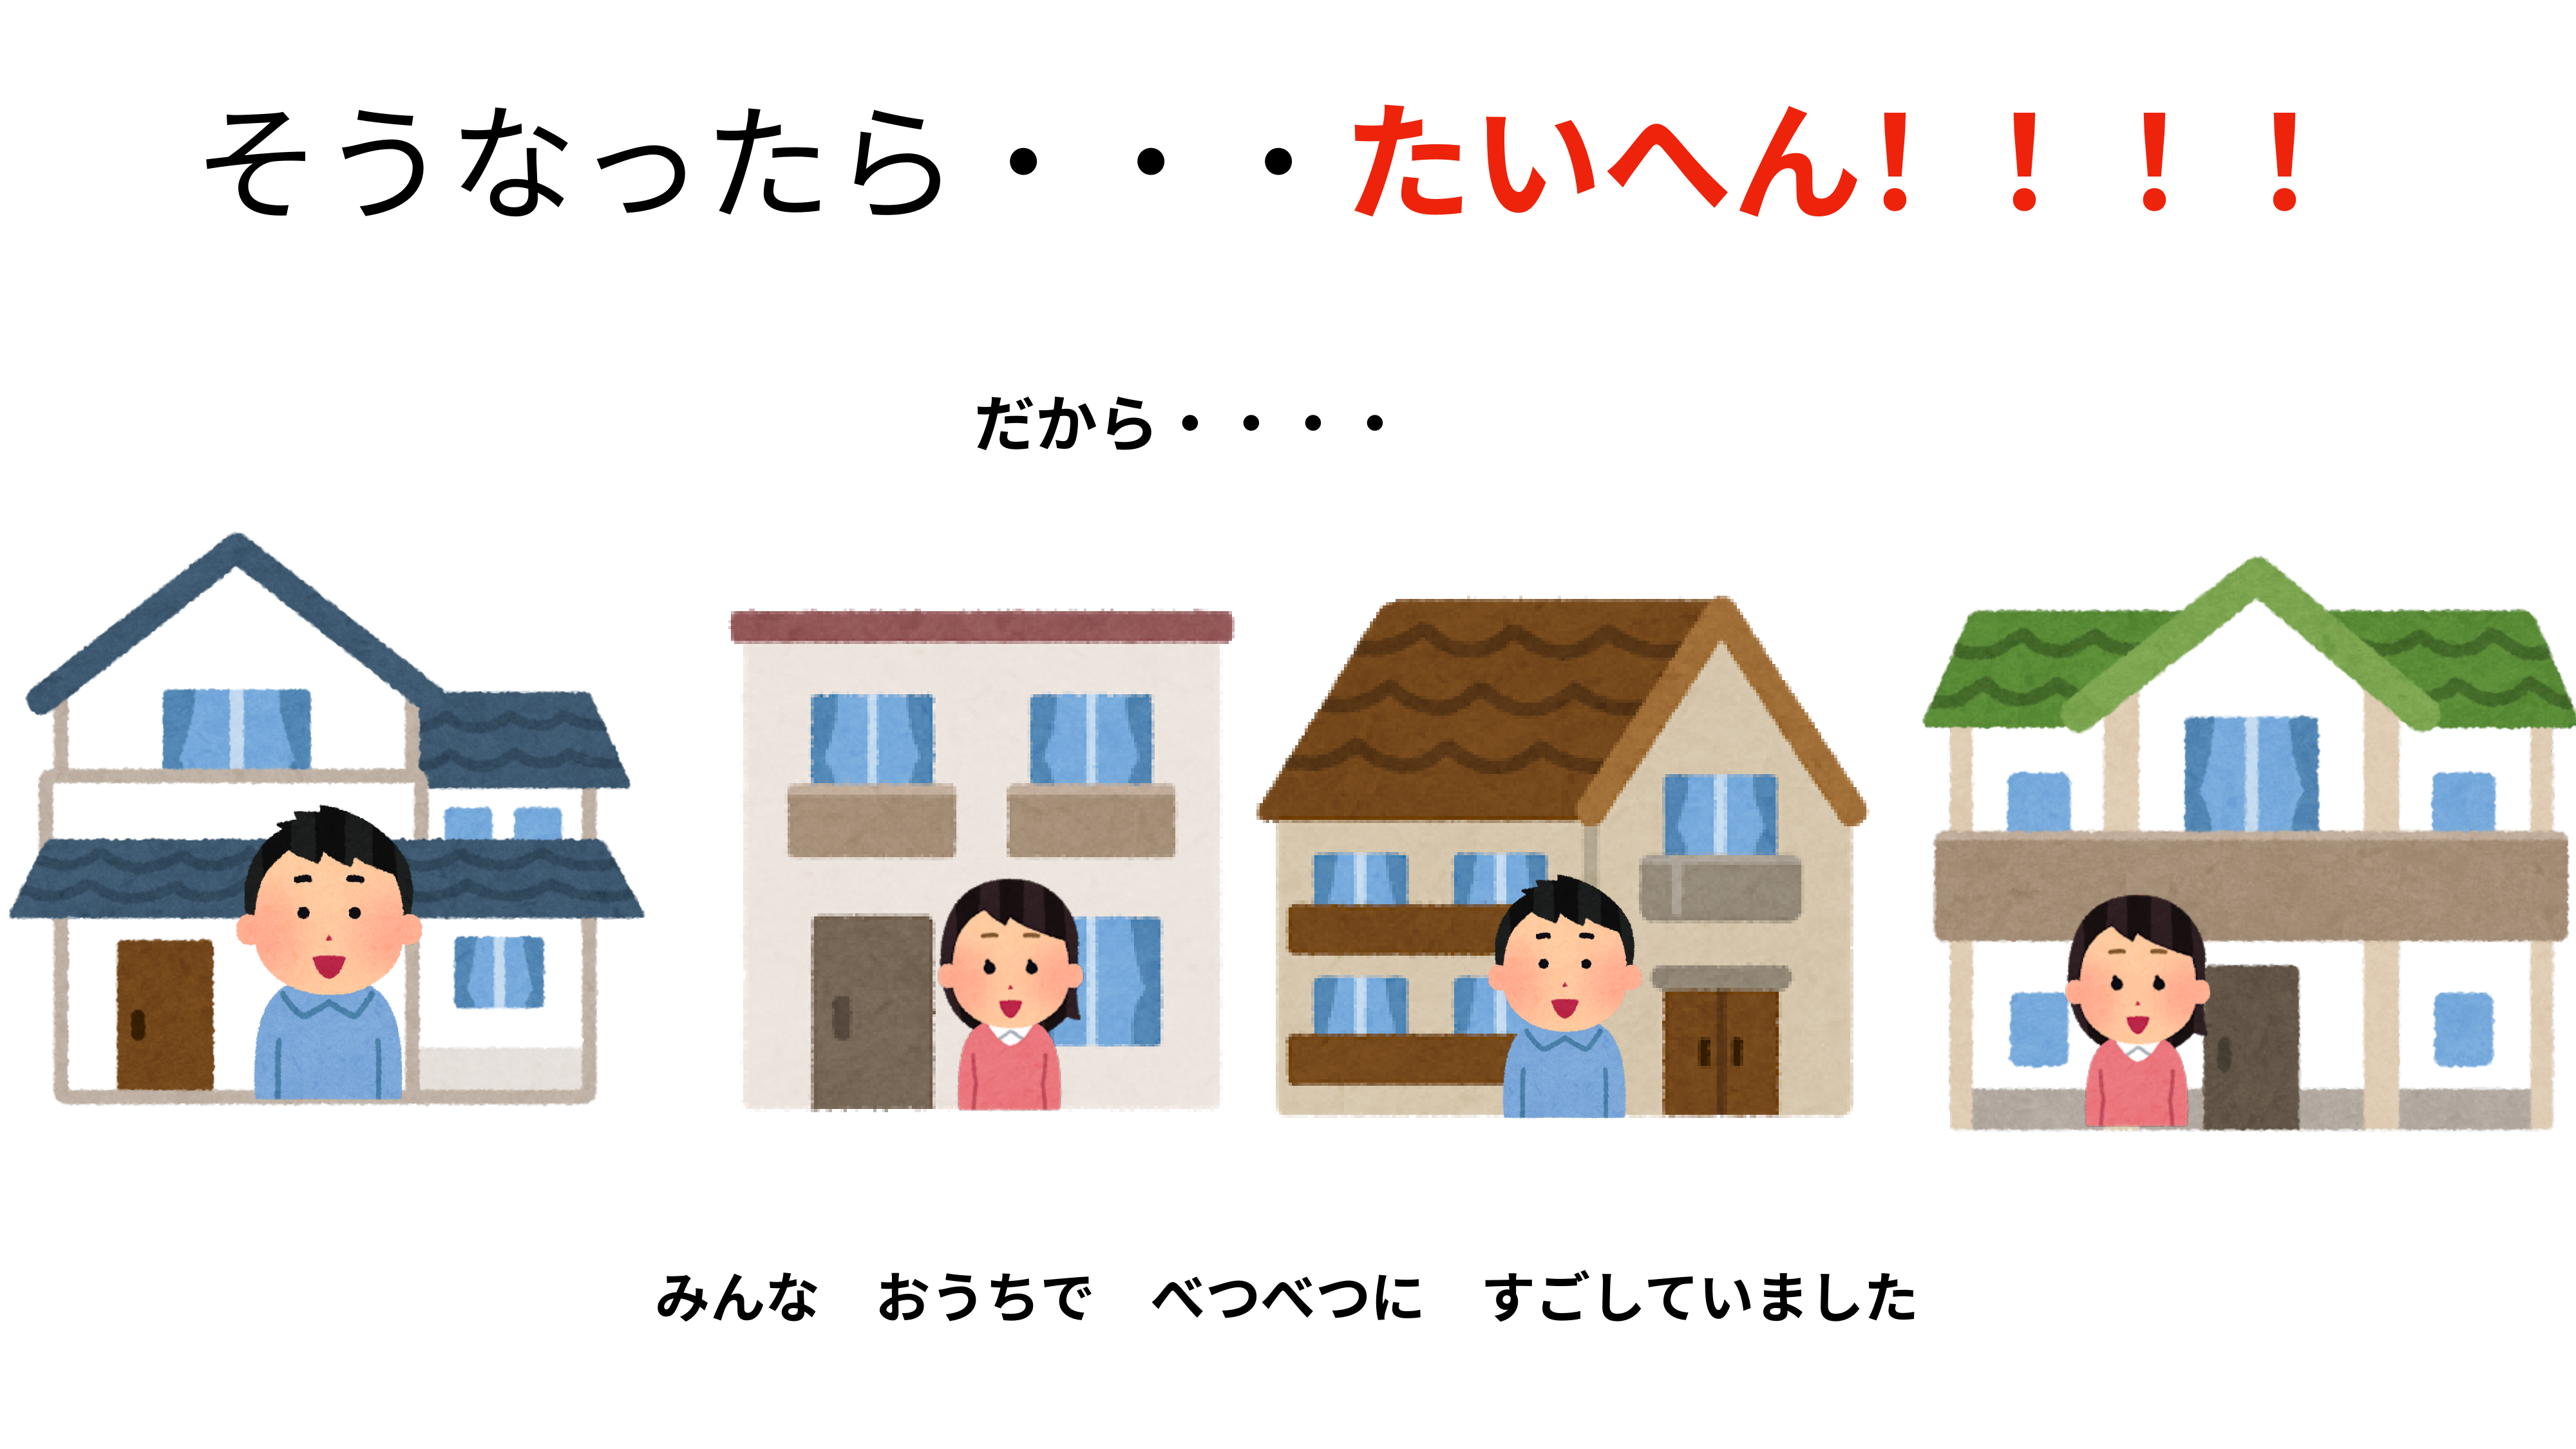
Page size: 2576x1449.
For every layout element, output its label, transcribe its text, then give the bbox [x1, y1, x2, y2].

picture [1901, 518, 2576, 1202]
picture [698, 556, 1889, 1164]
picture [0, 516, 661, 1132]
text_box だから・・・・ [969, 379, 1412, 464]
text_box みんな おうちで べつべつに すごしていました [650, 1257, 1926, 1334]
title そうなったら・・・たいへん！！！！ [178, 37, 2398, 279]
